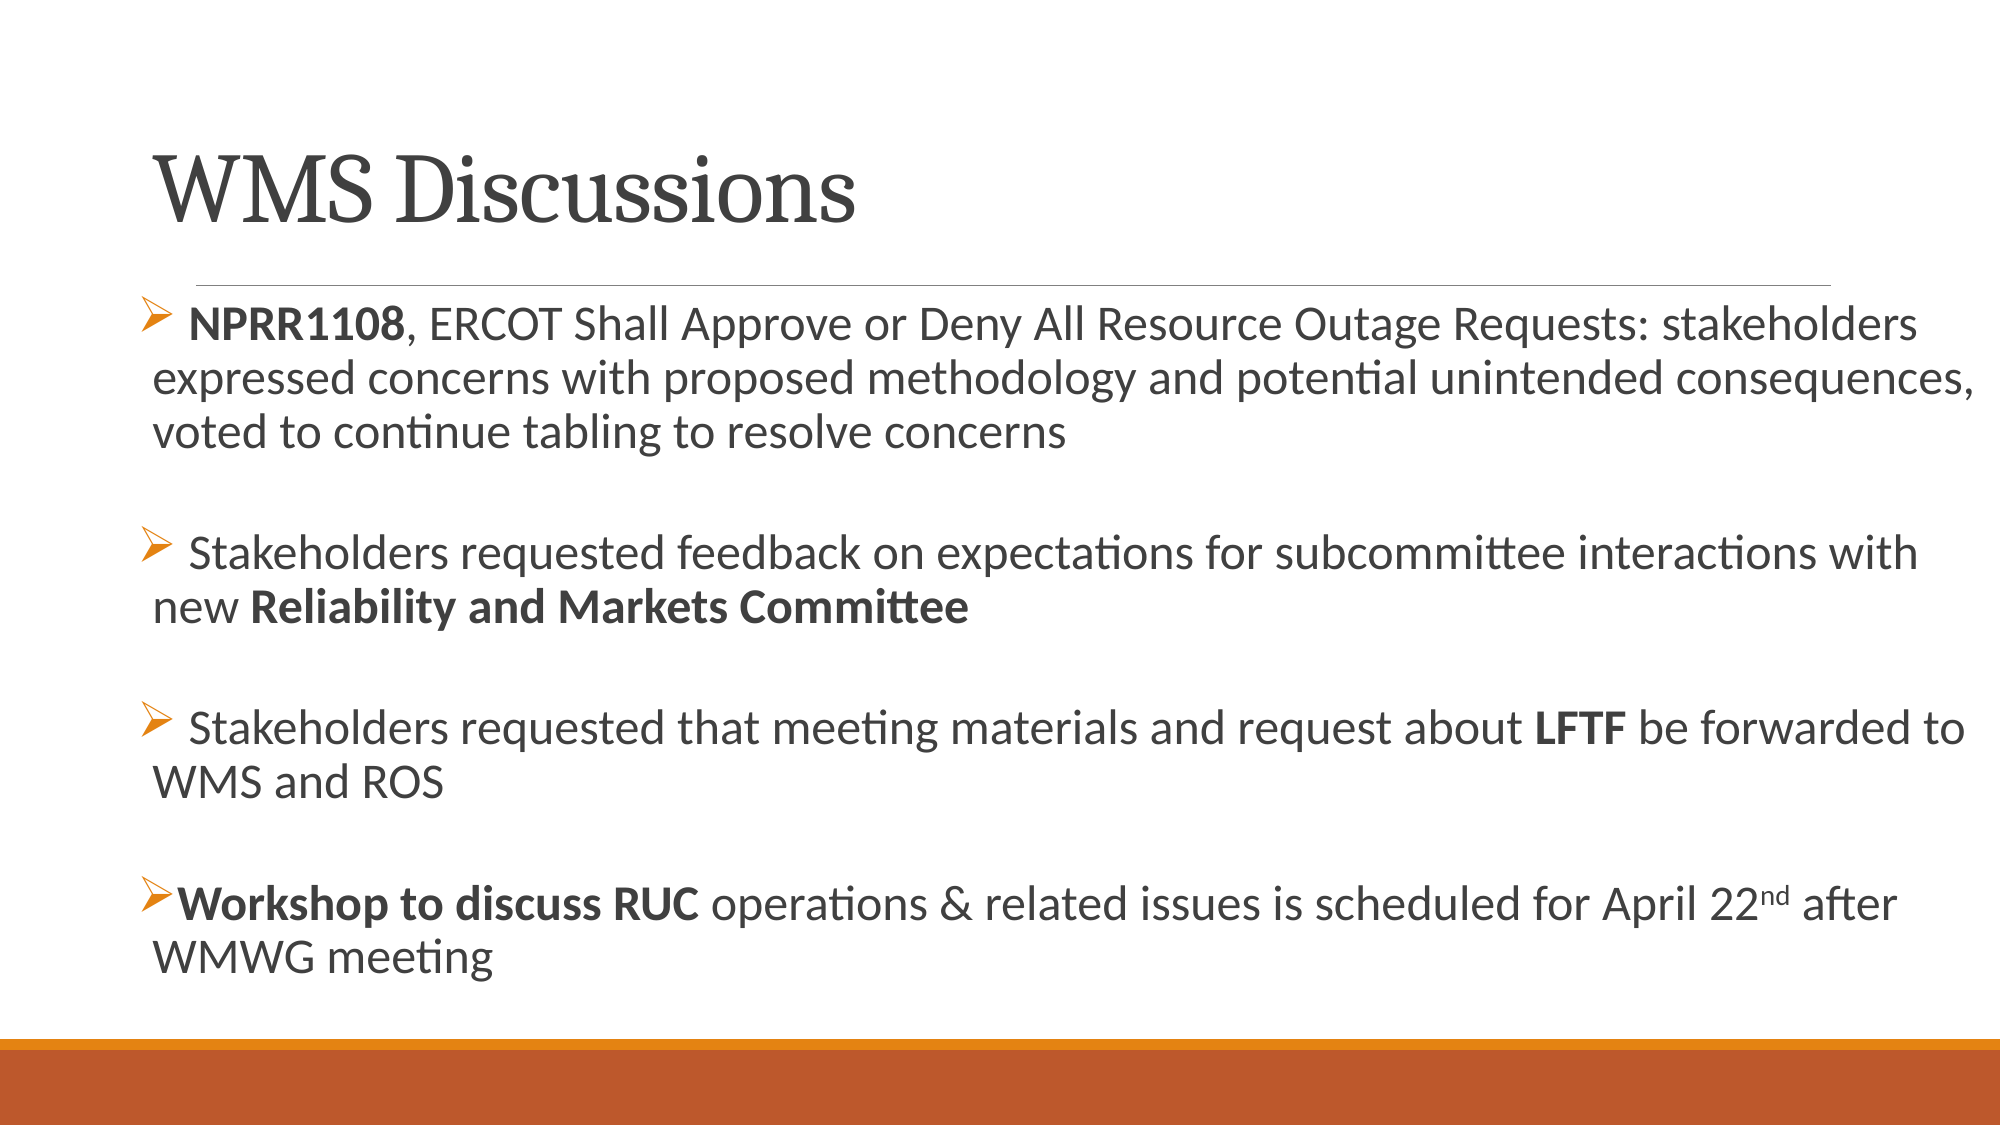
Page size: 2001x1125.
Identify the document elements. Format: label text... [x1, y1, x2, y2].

title WMS Discussions [137, 41, 1863, 250]
list NPRR1108, ERCOT Shall Approve or Deny All Resource Outage Requests: stakeholders expressed concerns with proposed methodology and potential unintended consequences, voted to continue tabling to resolve concerns Stakeholders requested feedback on expectations for subcommittee interactions with new Reliability and Markets Committee Stakeholders requested that meeting materials and request about LFTF be forwarded to WMS and ROS Workshop to discuss RUC operations & related issues is scheduled for April 22nd after WMWG meeting [137, 250, 1984, 1003]
